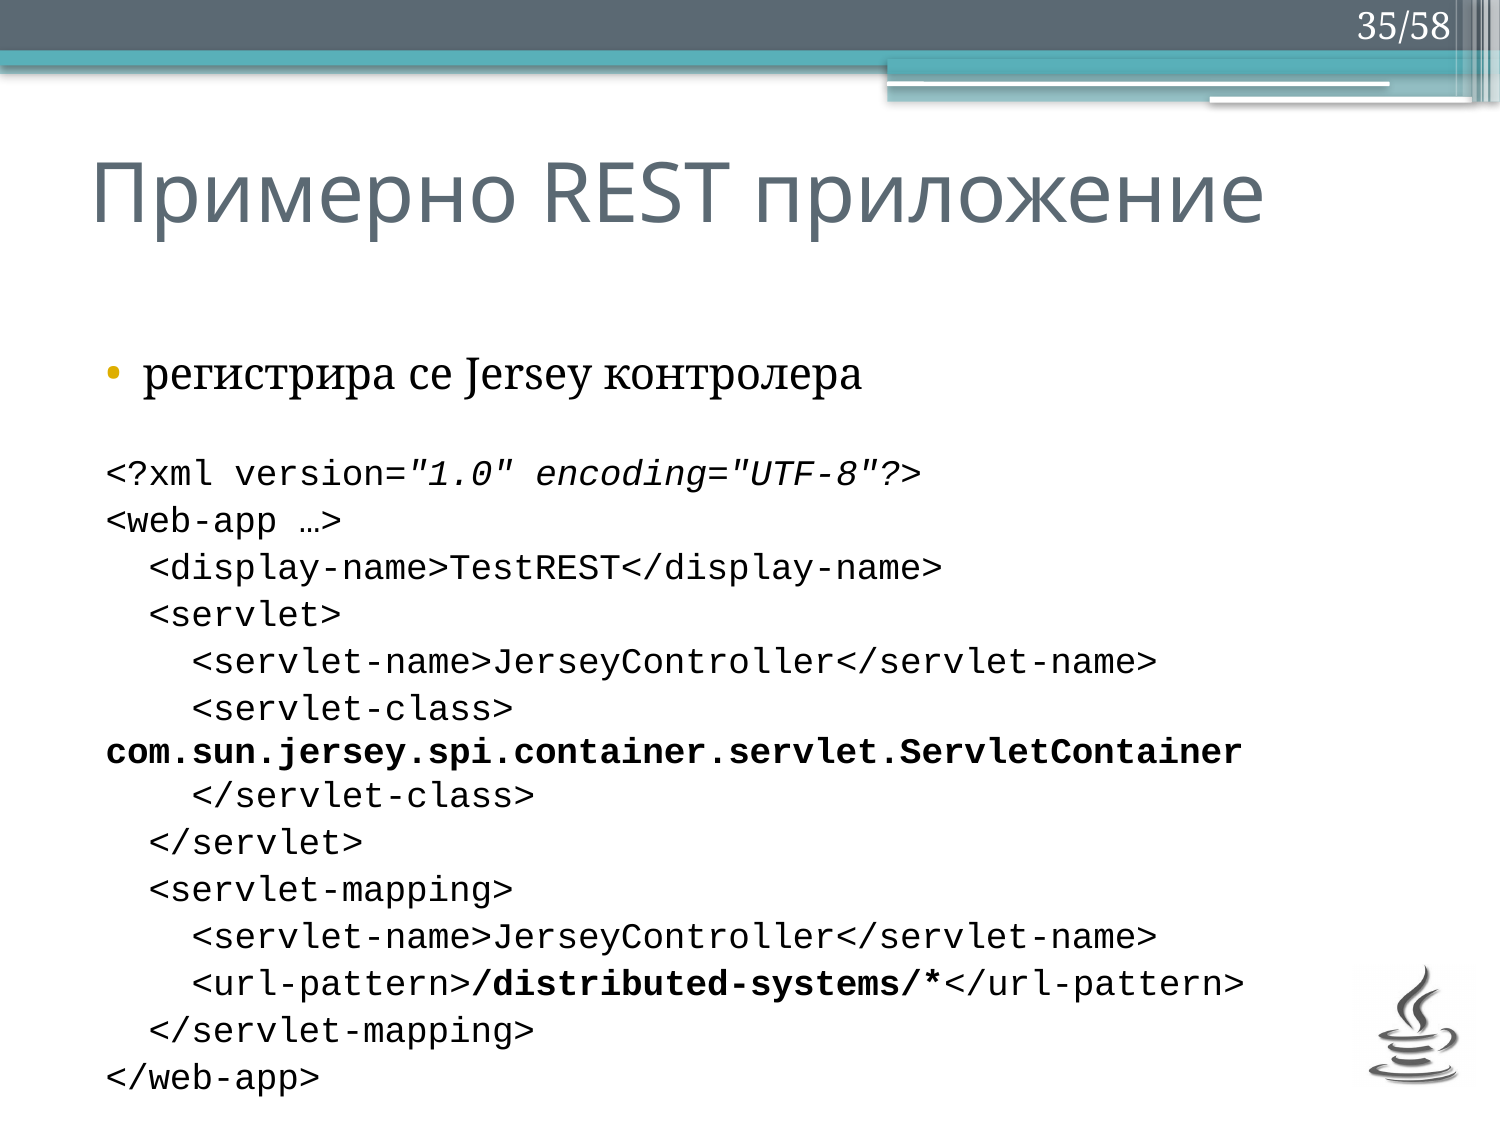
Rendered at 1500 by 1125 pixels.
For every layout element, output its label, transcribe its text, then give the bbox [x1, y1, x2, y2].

list регистрира се Jersey контролера <?xml version="1.0" encoding="UTF-8"?> <web-app …> <display-name>TestREST</display-name> <servlet> <servlet-name>JerseyController</servlet-name> <servlet-class> com.sun.jersey.spi.container.servlet.ServletContainer </servlet-class> </servlet> <servlet-mapping> <servlet-name>JerseyController</servlet-name> <url-pattern>/distributed-systems/*</url-pattern> </servlet-mapping> </web-app> [75, 338, 1483, 1106]
title Примерно REST приложение [75, 101, 1425, 277]
picture [1352, 963, 1476, 1088]
slide_number 35/58 [1305, 0, 1466, 61]
